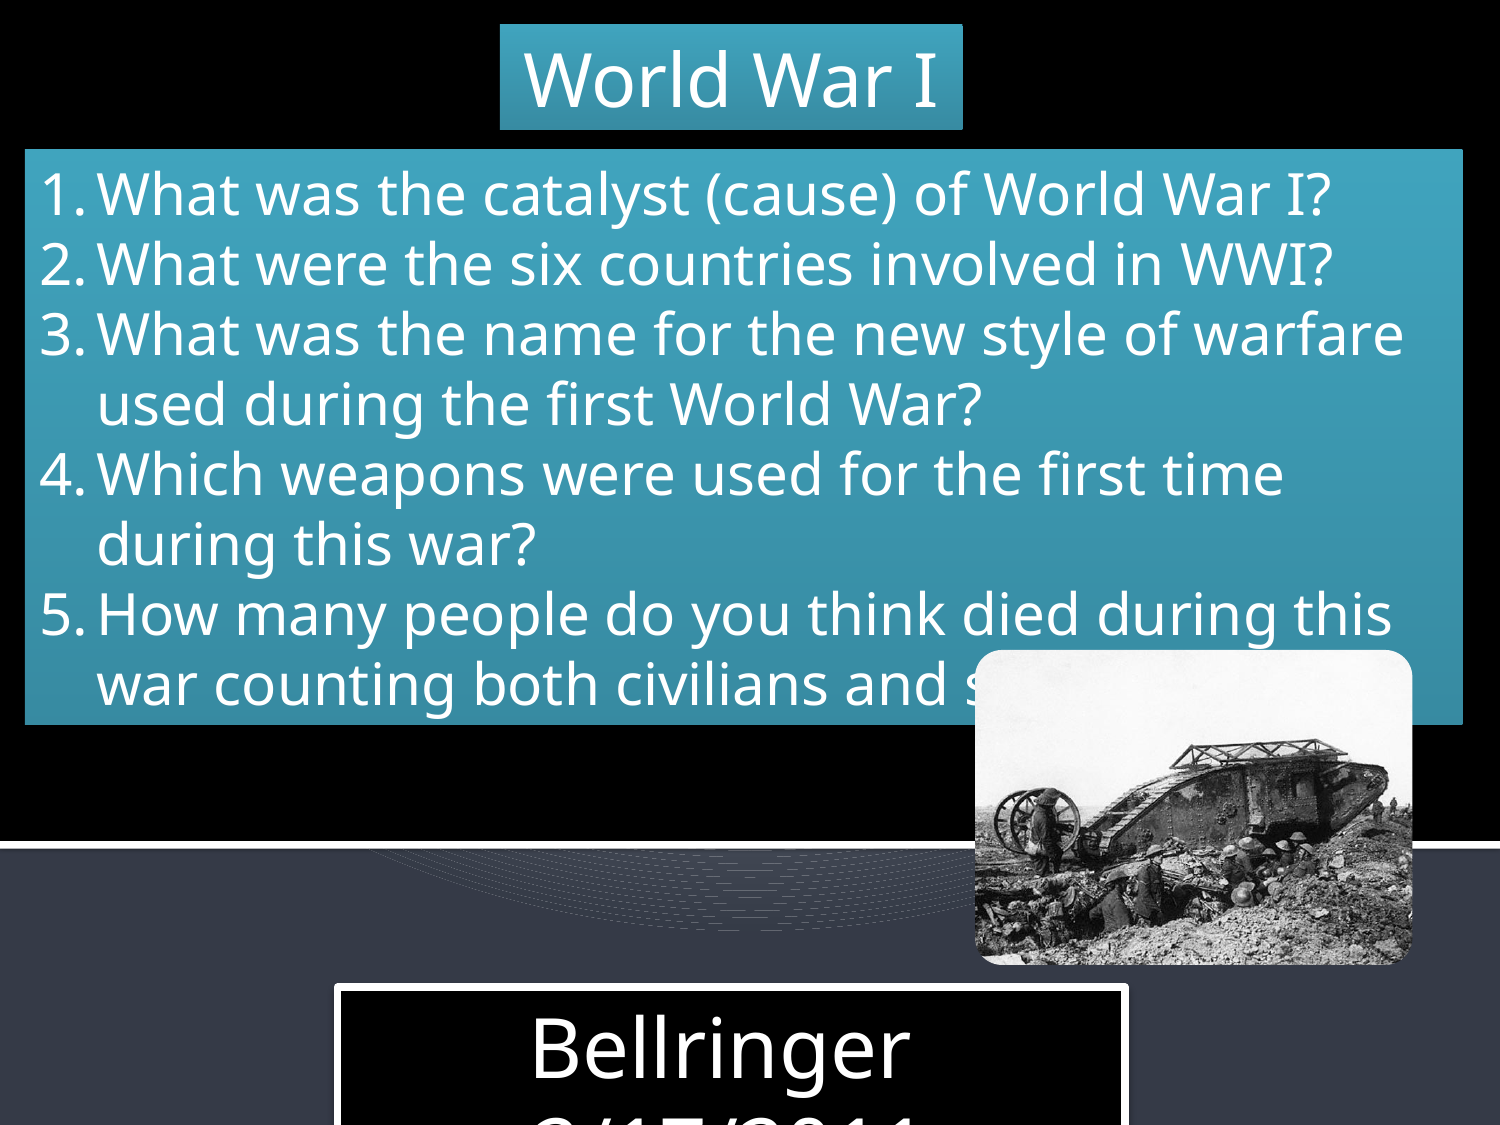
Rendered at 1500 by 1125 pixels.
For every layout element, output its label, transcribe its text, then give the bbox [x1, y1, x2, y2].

picture [974, 649, 1413, 965]
text_box World War I [499, 24, 963, 130]
text_box Bellringer 2/17/2011 [334, 983, 1129, 1125]
text_box What was the catalyst (cause) of World War I? What were the six countries involved in WWI? What was the name for the new style of warfare used during the first World War? Which weapons were used for the first time during this war? How many people do you think died during this war counting both civilians and soldiers? [24, 149, 1463, 725]
